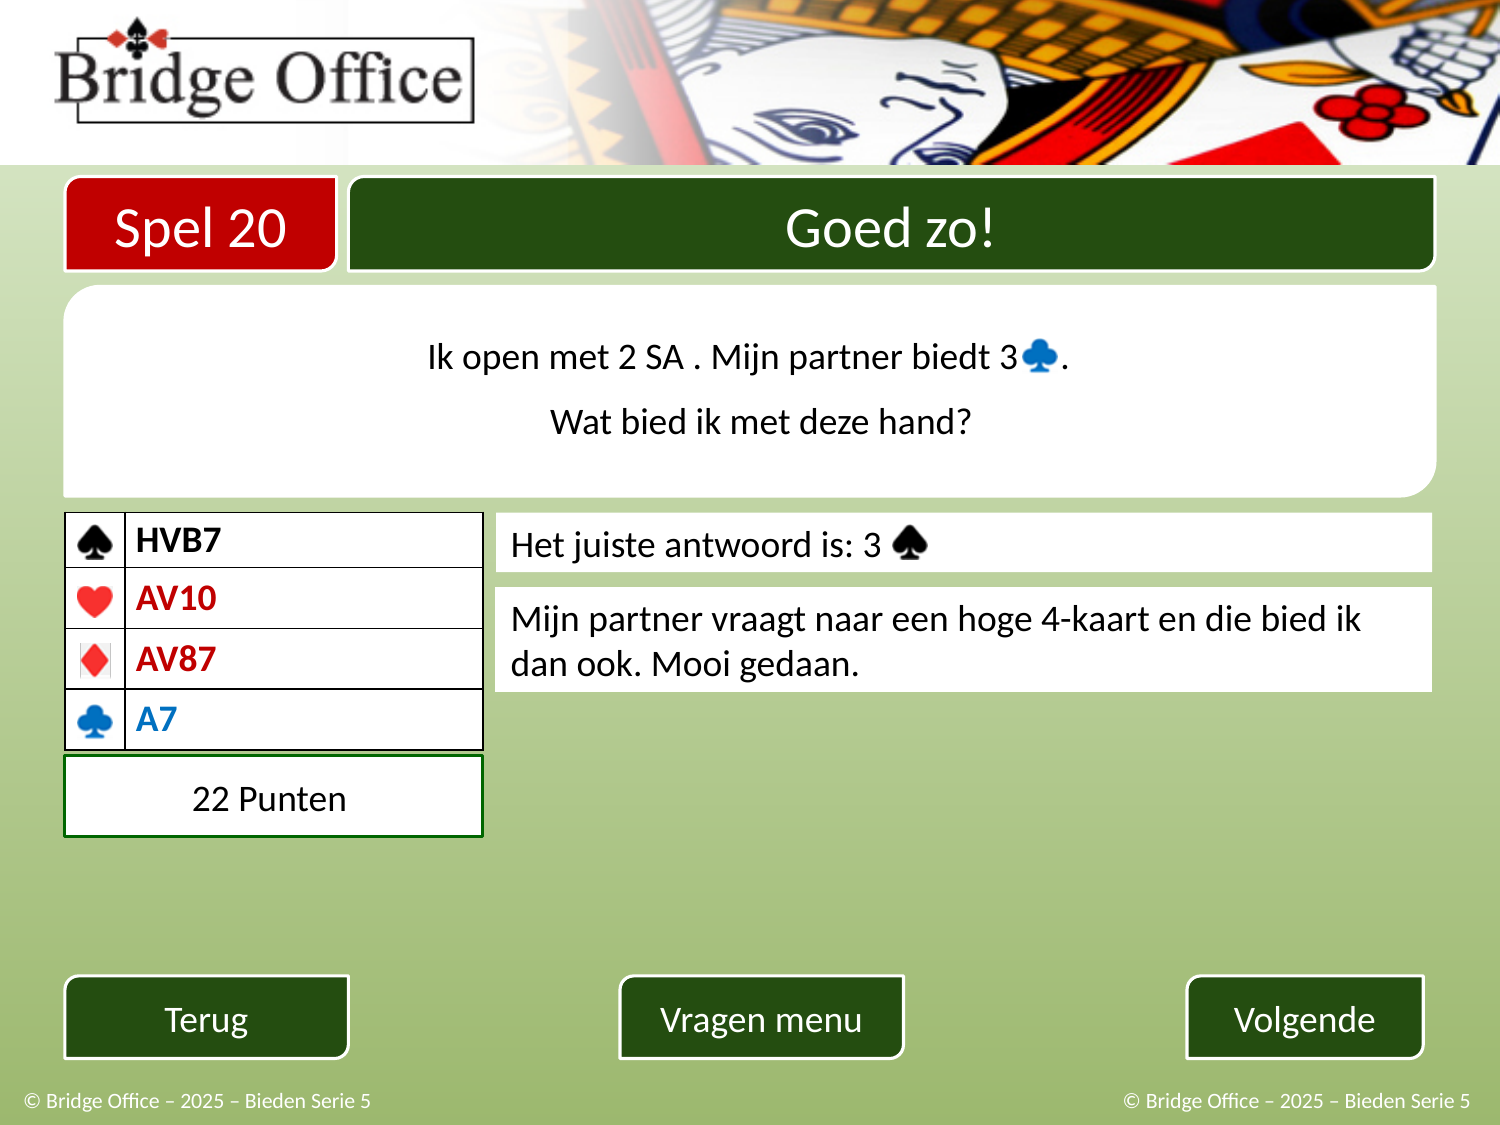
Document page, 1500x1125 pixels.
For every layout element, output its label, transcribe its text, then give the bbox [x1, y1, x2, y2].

picture [1022, 338, 1059, 374]
text_box 22 Punten [63, 754, 484, 838]
table_cell [66, 690, 124, 749]
table_cell AV10 [126, 568, 482, 628]
text_box Vragen menu [618, 974, 906, 1061]
text_box [63, 284, 1437, 498]
text_box Ik open met 2 SA . Mijn partner biedt 3 . [394, 324, 1104, 385]
text_box Volgende [1185, 974, 1425, 1061]
table_cell A7 [126, 690, 482, 749]
text_box Het juiste antwoord is: 3 [496, 512, 1433, 573]
table_cell [66, 629, 124, 688]
text_box Wat bied ik met deze hand? [528, 389, 995, 450]
table_cell AV87 [126, 629, 482, 688]
picture [77, 643, 114, 679]
picture [77, 524, 114, 561]
picture [77, 703, 114, 740]
text_box Goed zo! [346, 178, 1437, 273]
text_box Mijn partner vraagt naar een hoge 4-kaart en die bied ik dan ook. Mooi gedaan. [495, 587, 1432, 692]
text_box © Bridge Office – 2025 – Bieden Serie 5 [1107, 1079, 1500, 1121]
text_box Spel 20 [63, 178, 339, 273]
picture [0, 0, 1500, 166]
table_header [66, 513, 124, 567]
text_box © Bridge Office – 2025 – Bieden Serie 5 [8, 1079, 393, 1121]
table_cell [66, 568, 124, 628]
picture [892, 524, 928, 561]
picture [77, 585, 114, 618]
text_box Terug [63, 974, 350, 1061]
table_header HVB7 [126, 513, 482, 567]
